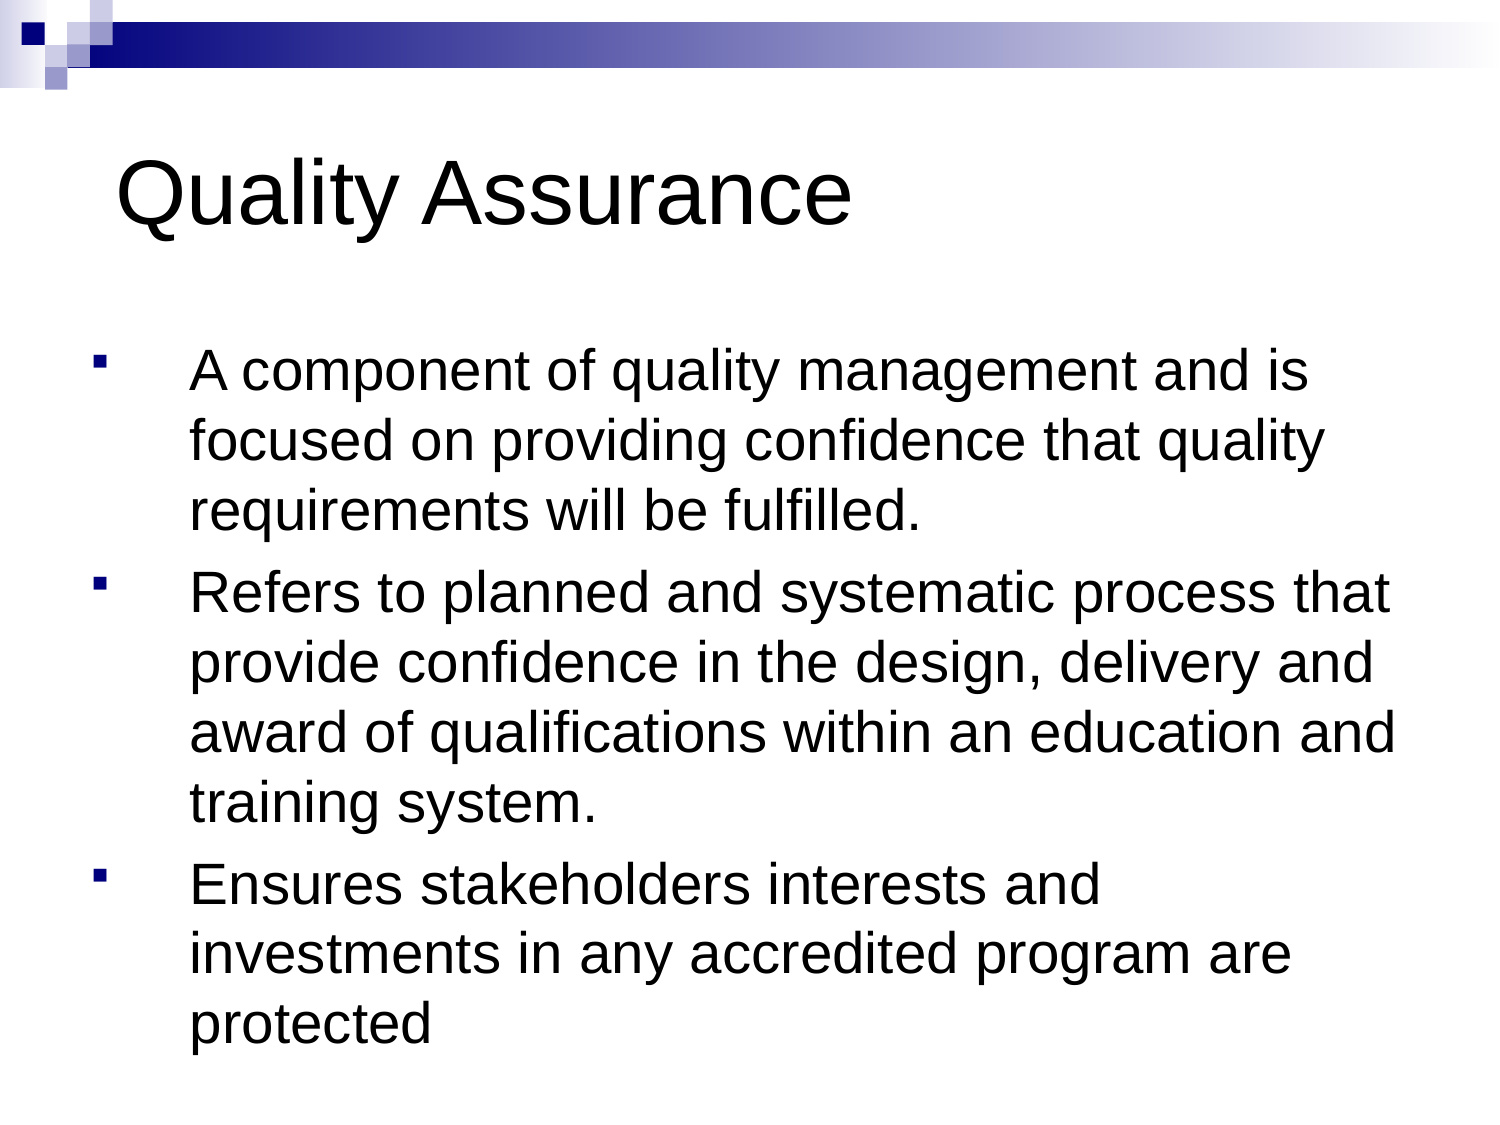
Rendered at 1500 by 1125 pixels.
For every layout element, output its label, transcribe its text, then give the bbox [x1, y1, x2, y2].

title Quality Assurance [74, 74, 1426, 301]
list A component of quality management and is focused on providing confidence that quality requirements will be fulfilled. Refers to planned and systematic process that provide confidence in the design, delivery and award of qualifications within an education and training system. Ensures stakeholders interests and investments in any accredited program are protected [74, 324, 1426, 1063]
